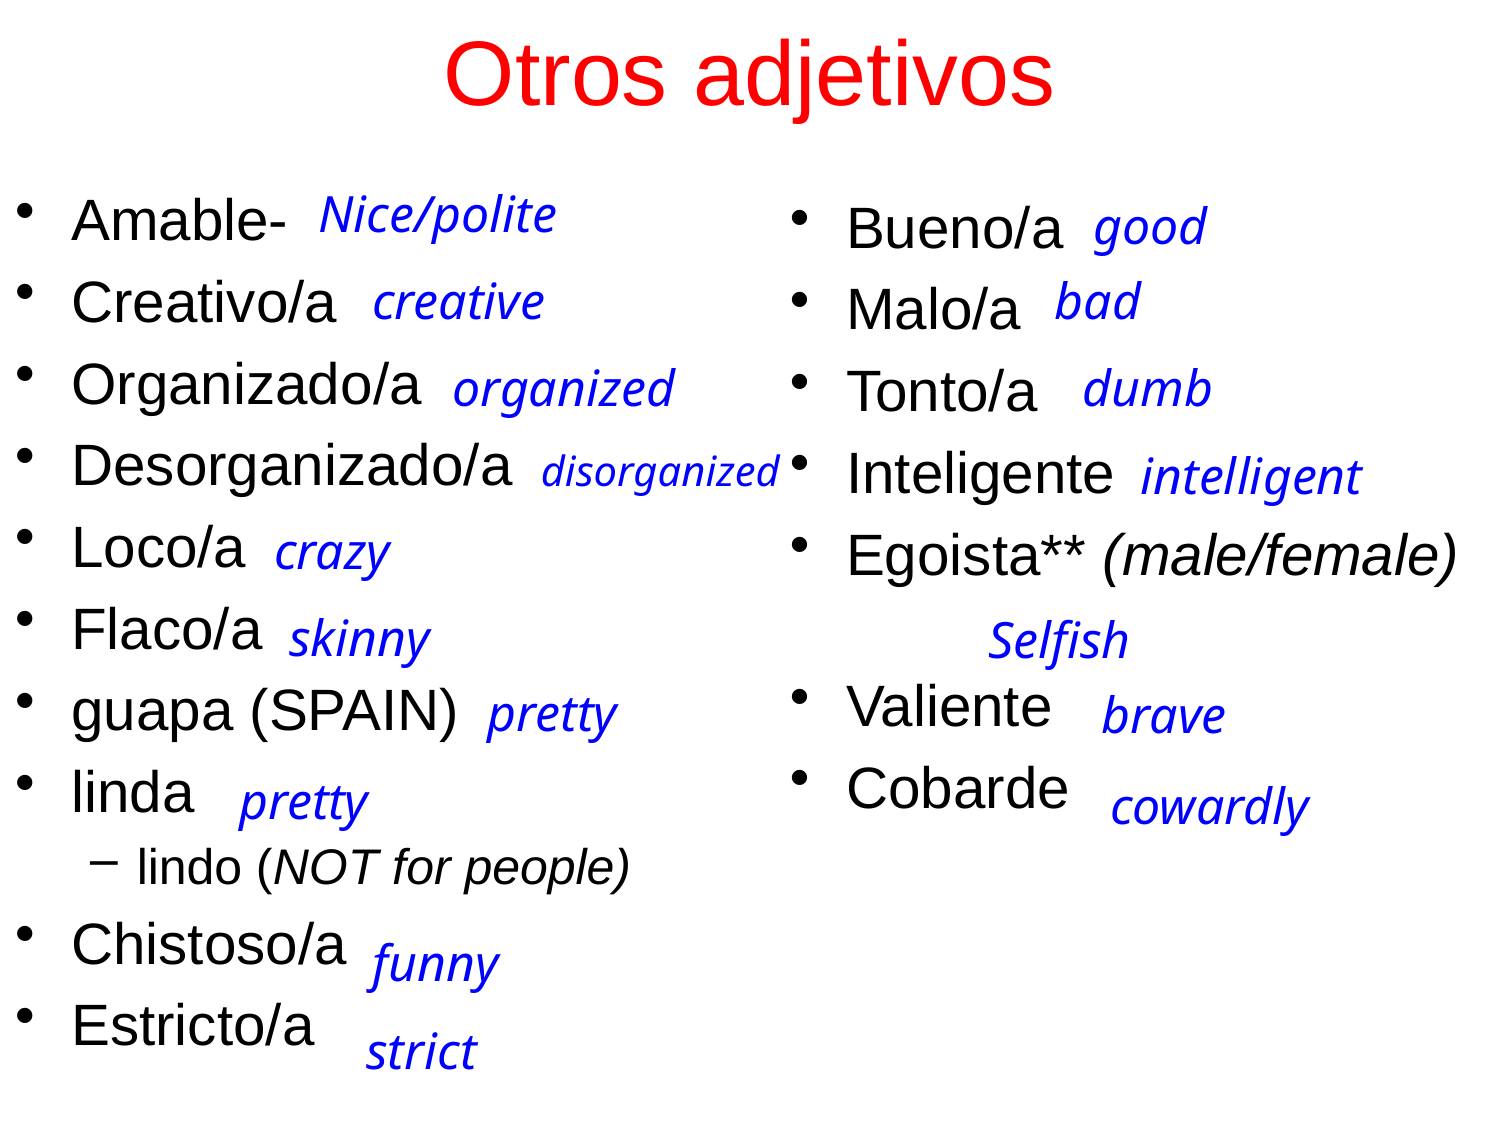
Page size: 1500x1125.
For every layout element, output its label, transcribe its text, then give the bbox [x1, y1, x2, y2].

list Amable- Creativo/a Organizado/a Desorganizado/a Loco/a Flaco/a guapa (SPAIN) linda lindo (NOT for people) Chistoso/a Estricto/a [0, 174, 700, 918]
text_box Selfish [973, 600, 1146, 676]
title Otros adjetivos [75, 0, 1425, 163]
text_box bad [1039, 261, 1157, 337]
text_box Bueno/a Malo/a Tonto/a Inteligente Egoista** (male/female) Valiente Cobarde [774, 182, 1500, 925]
text_box good [1078, 186, 1224, 262]
text_box intelligent [1125, 436, 1378, 512]
text_box skinny [274, 599, 445, 674]
text_box pretty [473, 674, 633, 749]
text_box dumb [1068, 349, 1229, 424]
text_box funny [357, 924, 514, 999]
text_box strict [351, 1011, 492, 1087]
text_box pretty [224, 762, 384, 838]
text_box disorganized [526, 437, 796, 503]
text_box Nice/polite [304, 174, 573, 250]
text_box creative [357, 261, 561, 337]
text_box cowardly [1095, 767, 1324, 842]
text_box organized [437, 349, 691, 424]
text_box brave [1086, 676, 1242, 752]
text_box crazy [259, 511, 405, 587]
